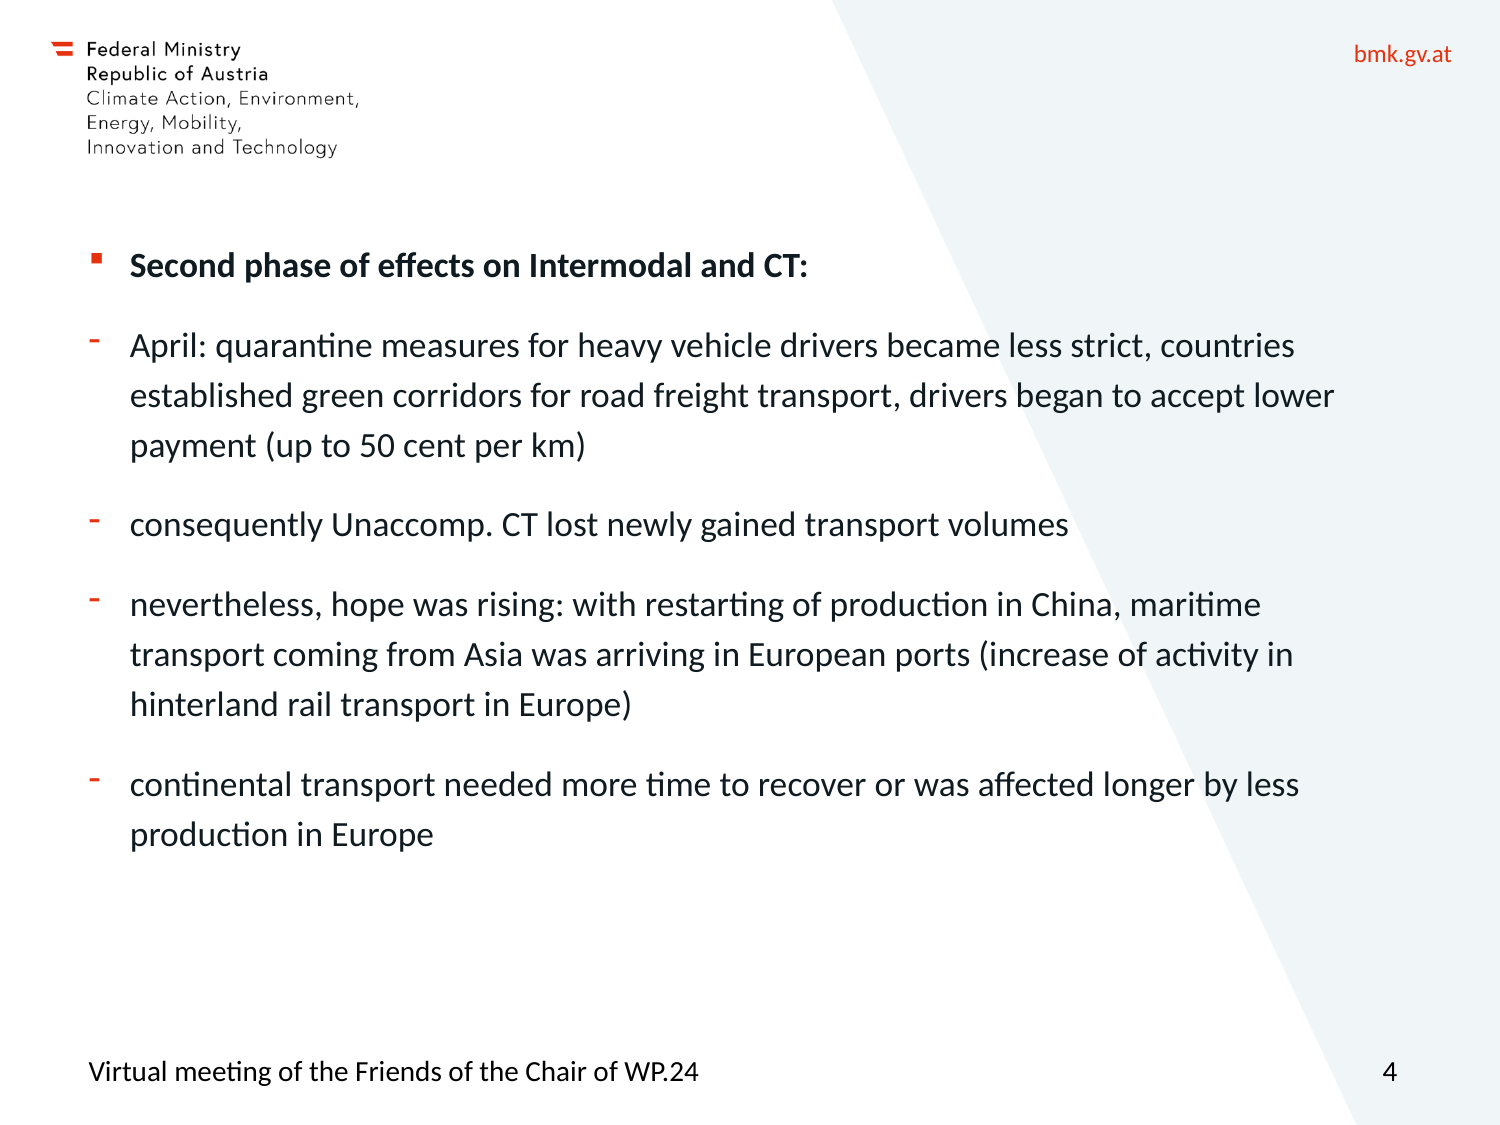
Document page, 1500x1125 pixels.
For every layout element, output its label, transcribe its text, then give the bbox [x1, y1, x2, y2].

slide_number 4 [1263, 1047, 1398, 1092]
picture [0, 0, 1500, 1125]
list Second phase of effects on Intermodal and CT: April: quarantine measures for heavy vehicle drivers became less strict, countries established green corridors for road freight transport, drivers began to accept lower payment (up to 50 cent per km) consequently Unaccomp. CT lost newly gained transport volumes nevertheless, hope was rising: with restarting of production in China, maritime transport coming from Asia was arriving in European ports (increase of activity in hinterland rail transport in Europe) continental transport needed more time to recover or was affected longer by less production in Europe [88, 234, 1398, 1027]
footer Virtual meeting of the Friends of the Chair of WP.24 [88, 1047, 1217, 1092]
